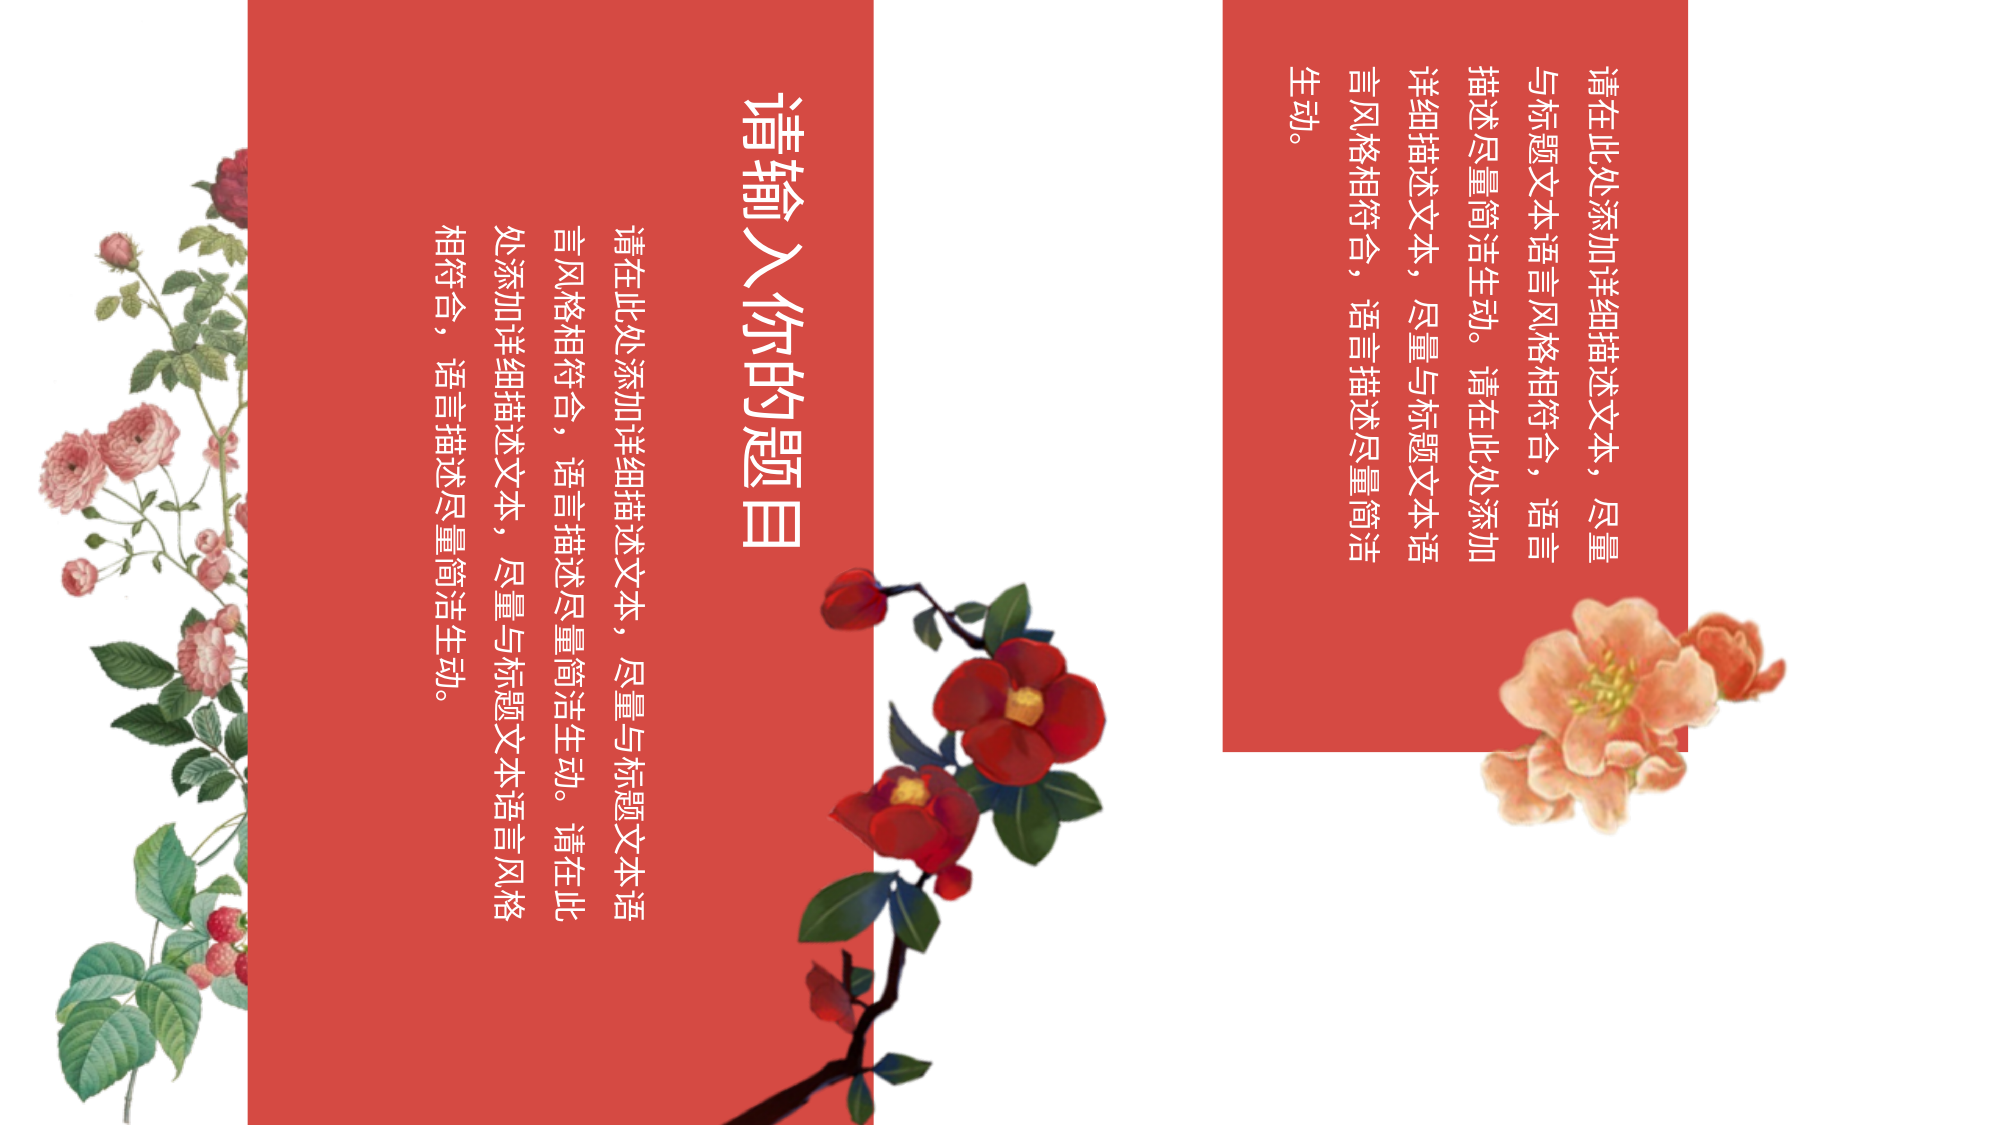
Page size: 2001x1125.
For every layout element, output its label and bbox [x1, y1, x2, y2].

picture [0, 0, 247, 1125]
picture [1479, 594, 1789, 838]
text_box [247, 0, 874, 1125]
picture [608, 496, 1223, 1120]
text_box [1222, 0, 1689, 753]
